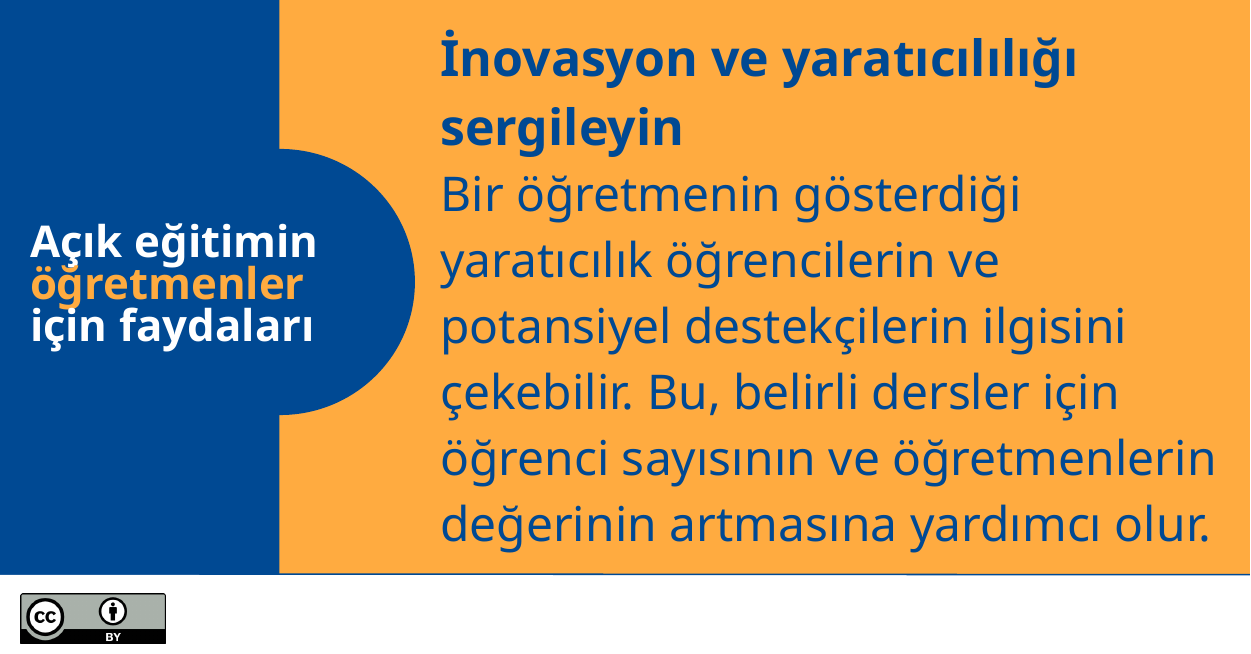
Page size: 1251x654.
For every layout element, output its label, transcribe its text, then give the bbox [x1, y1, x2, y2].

text_box [0, 582, 1250, 654]
picture [20, 592, 166, 645]
text_box Açık eğitimin öğretmenler için faydaları [15, 209, 394, 366]
text_box [0, 0, 280, 573]
text_box [175, 366, 385, 416]
text_box [167, 148, 393, 209]
text_box [394, 210, 415, 354]
text_box İnovasyon ve yaratıcılılığı sergileyin Bir öğretmenin gösterdiği yaratıcılık öğrencilerin ve potansiyel destekçilerin ilgisini çekebilir. Bu, belirli dersler için öğrenci sayısının ve öğretmenlerin değerinin artmasına yardımcı olur. [425, 2, 1238, 567]
